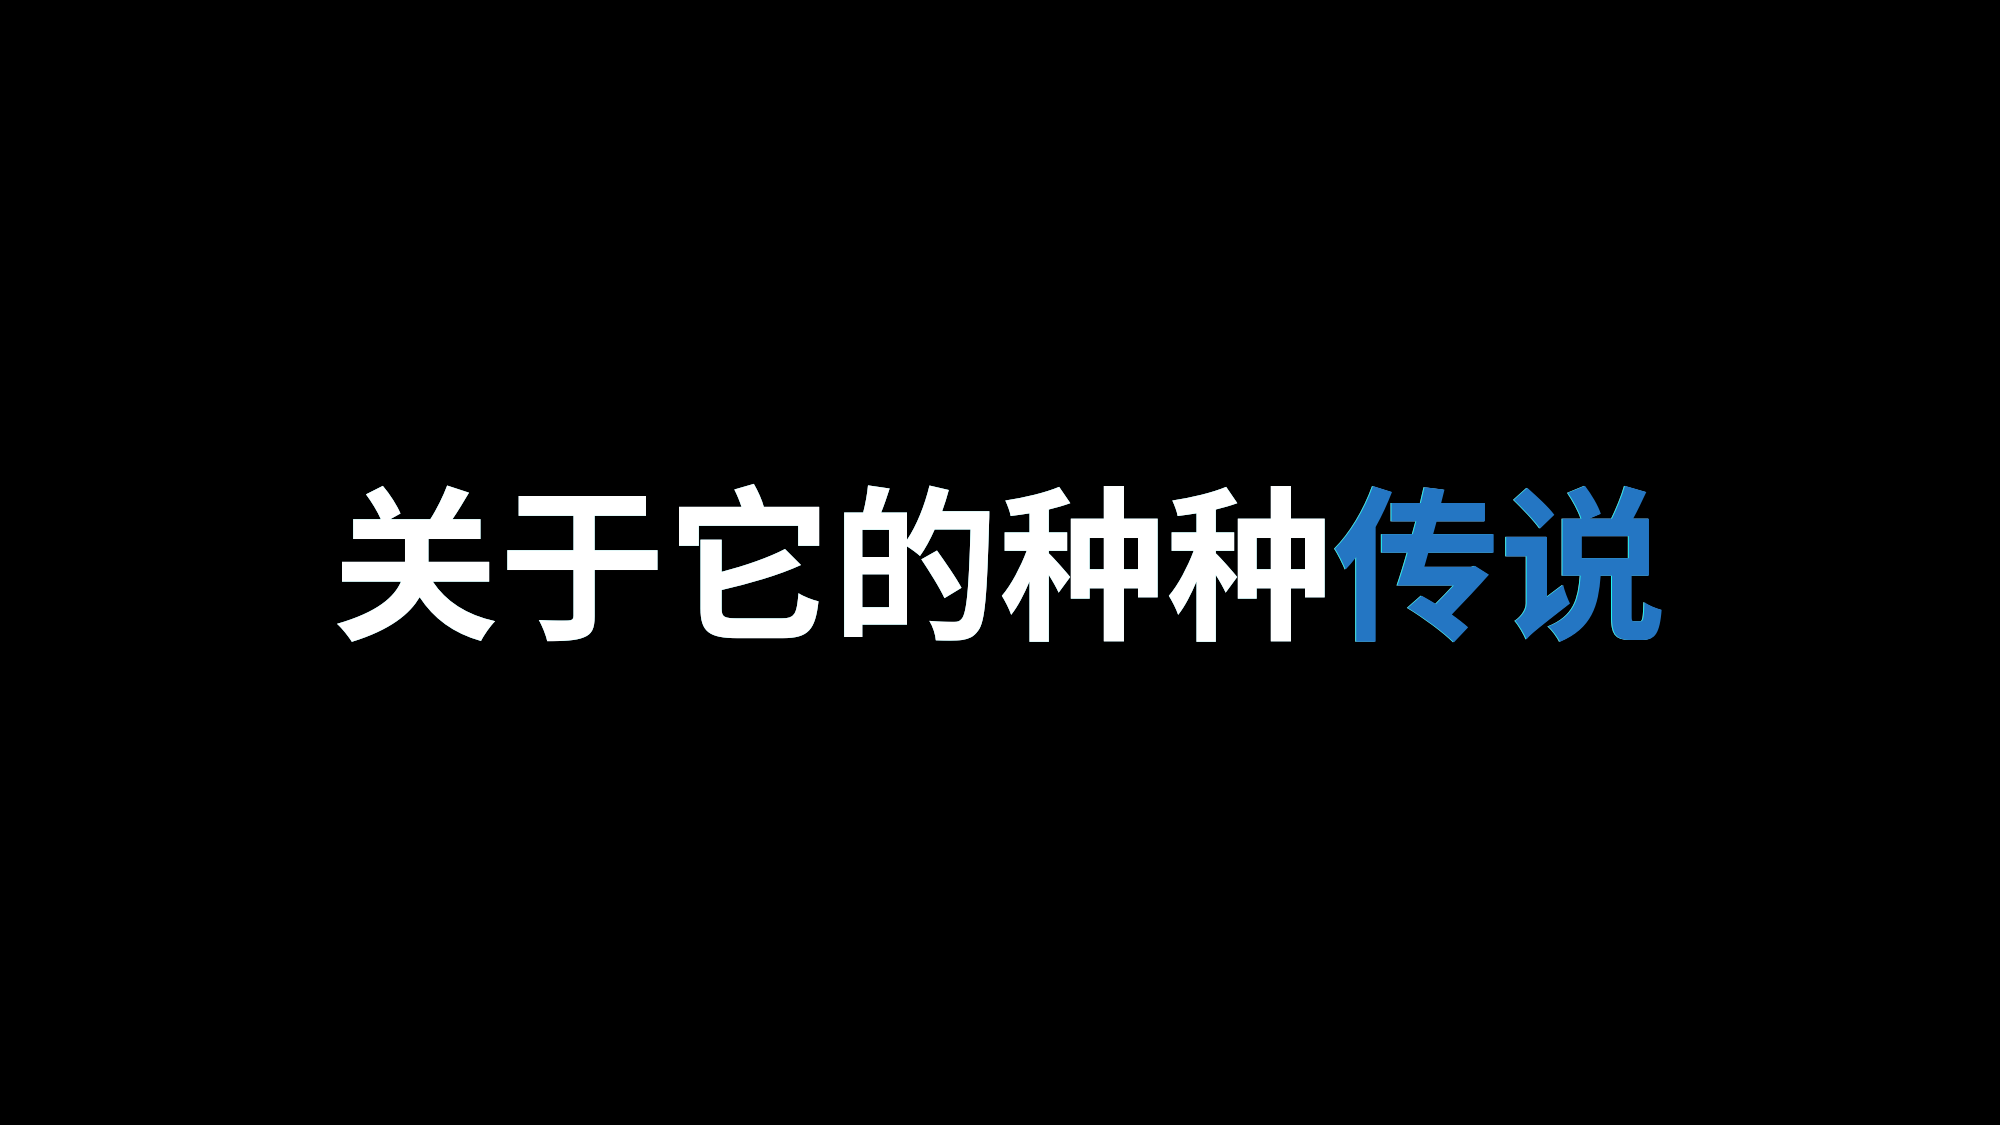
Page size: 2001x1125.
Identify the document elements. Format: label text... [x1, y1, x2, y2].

text_box 关于它的种种传说 [4, 453, 1996, 669]
